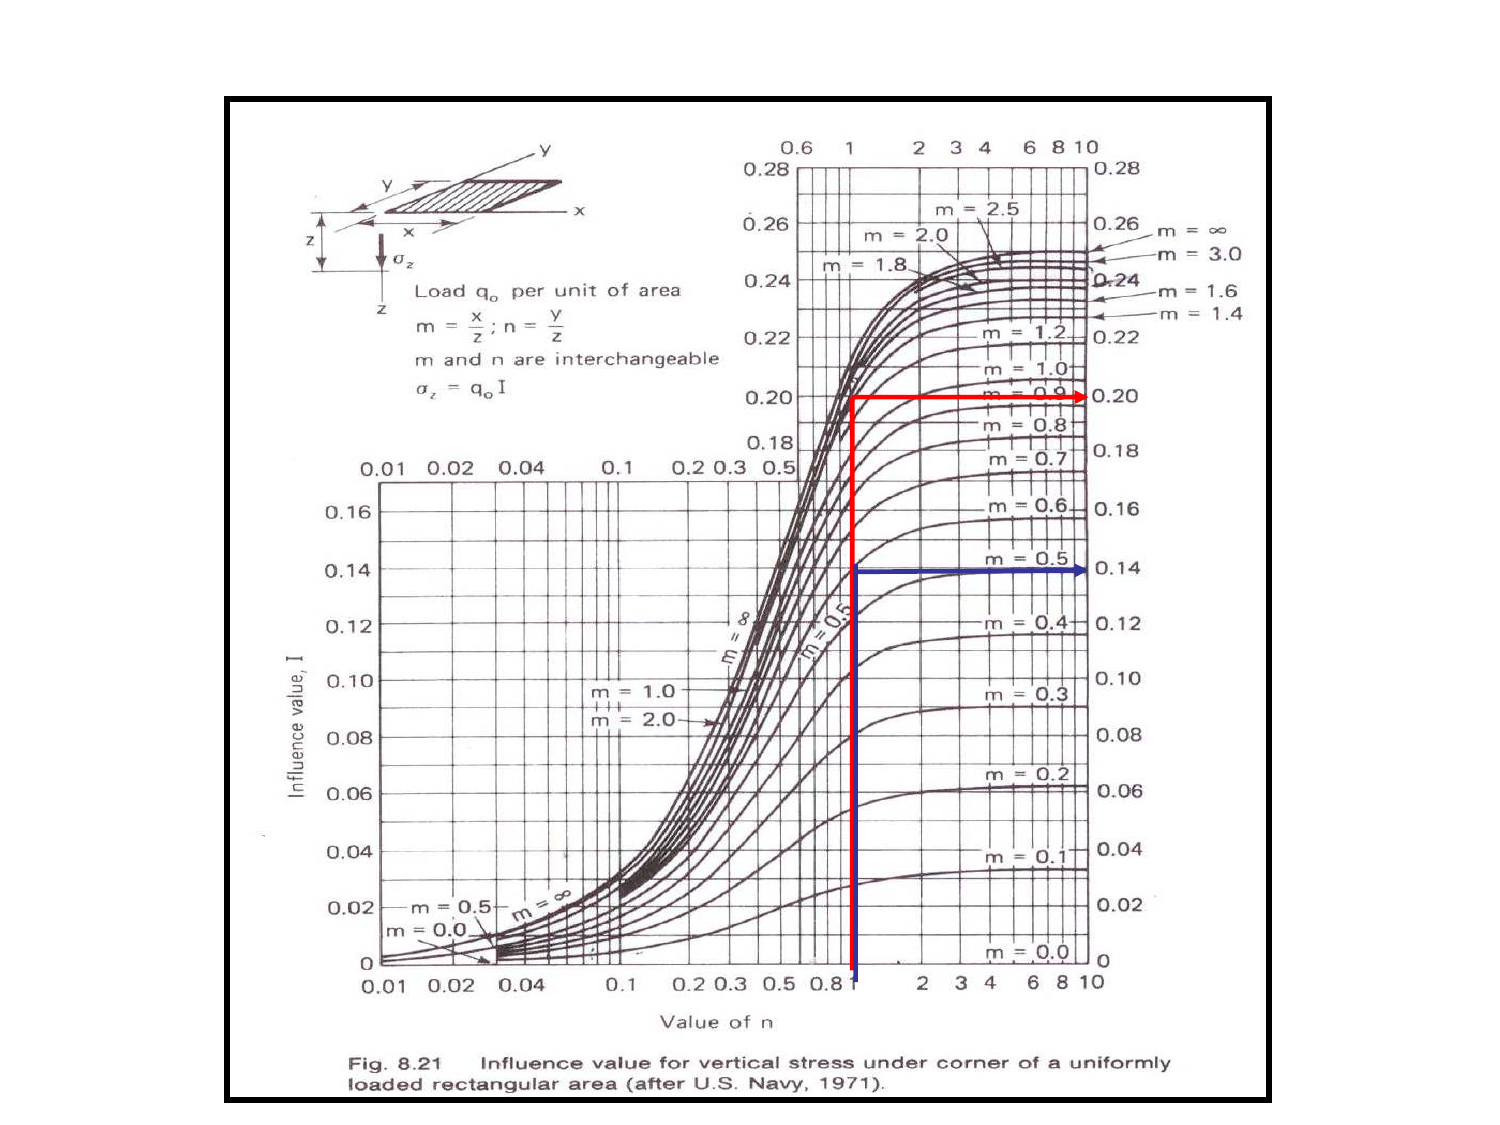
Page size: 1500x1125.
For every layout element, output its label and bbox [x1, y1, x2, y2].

picture [229, 101, 1267, 1098]
